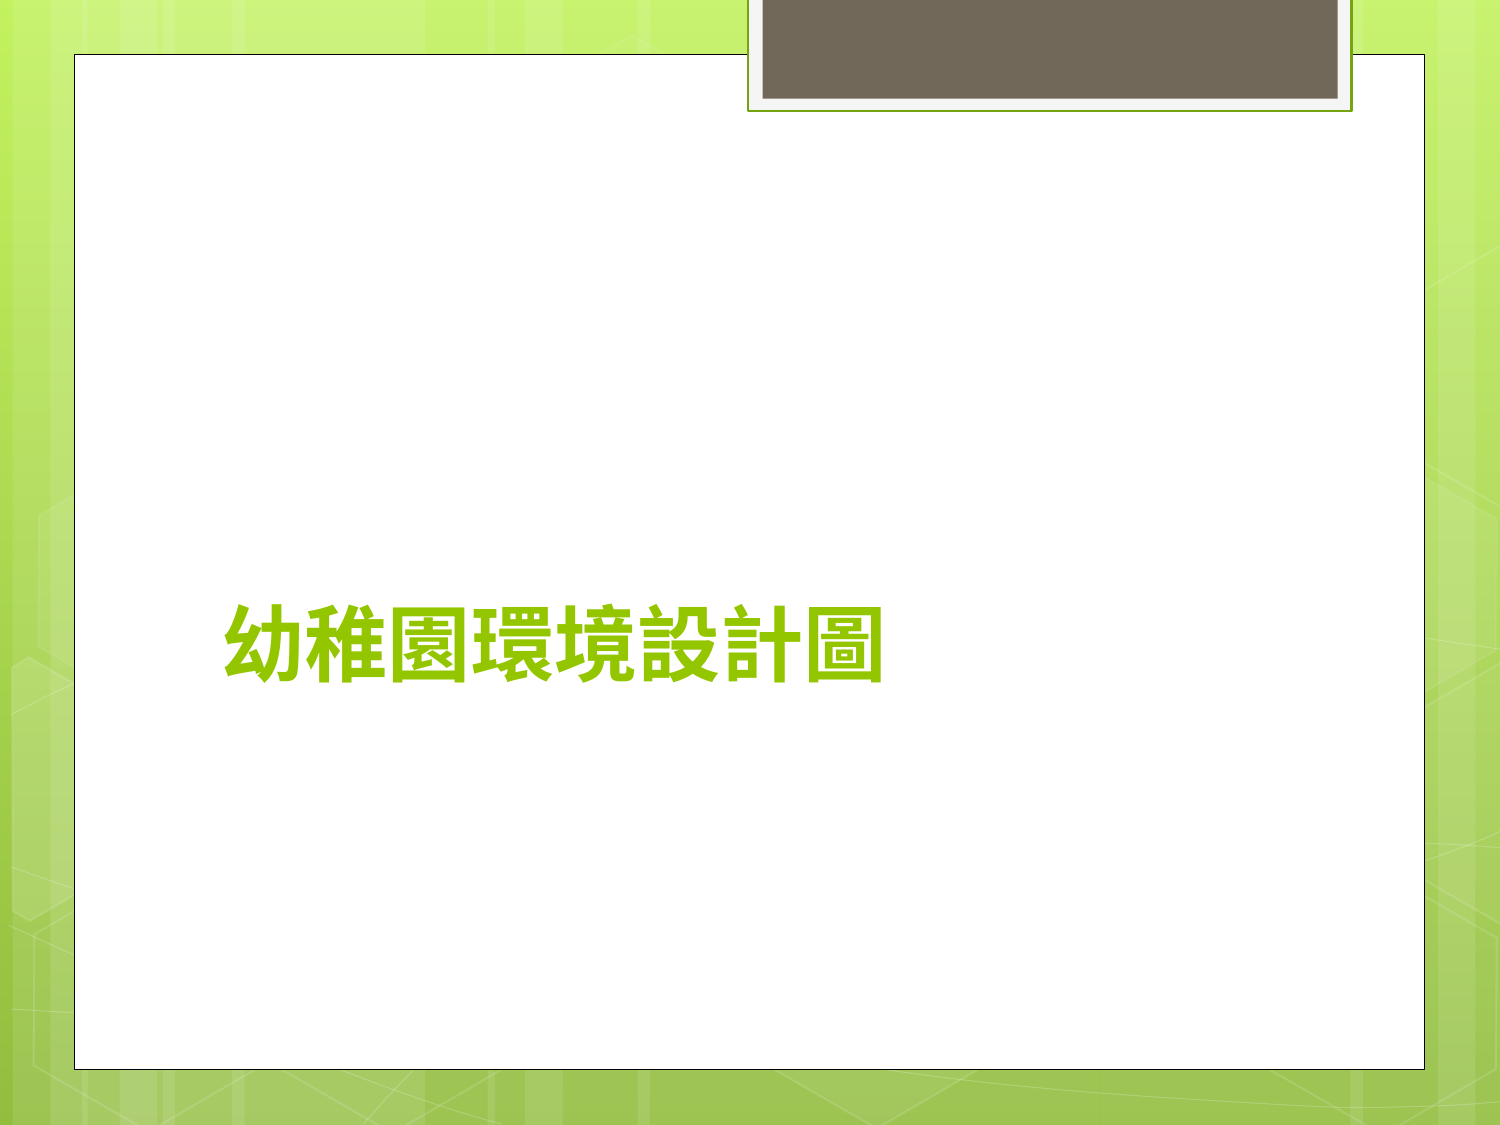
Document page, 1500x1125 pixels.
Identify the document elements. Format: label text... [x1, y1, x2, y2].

title 幼稚園環境設計圖 [206, 475, 1296, 700]
